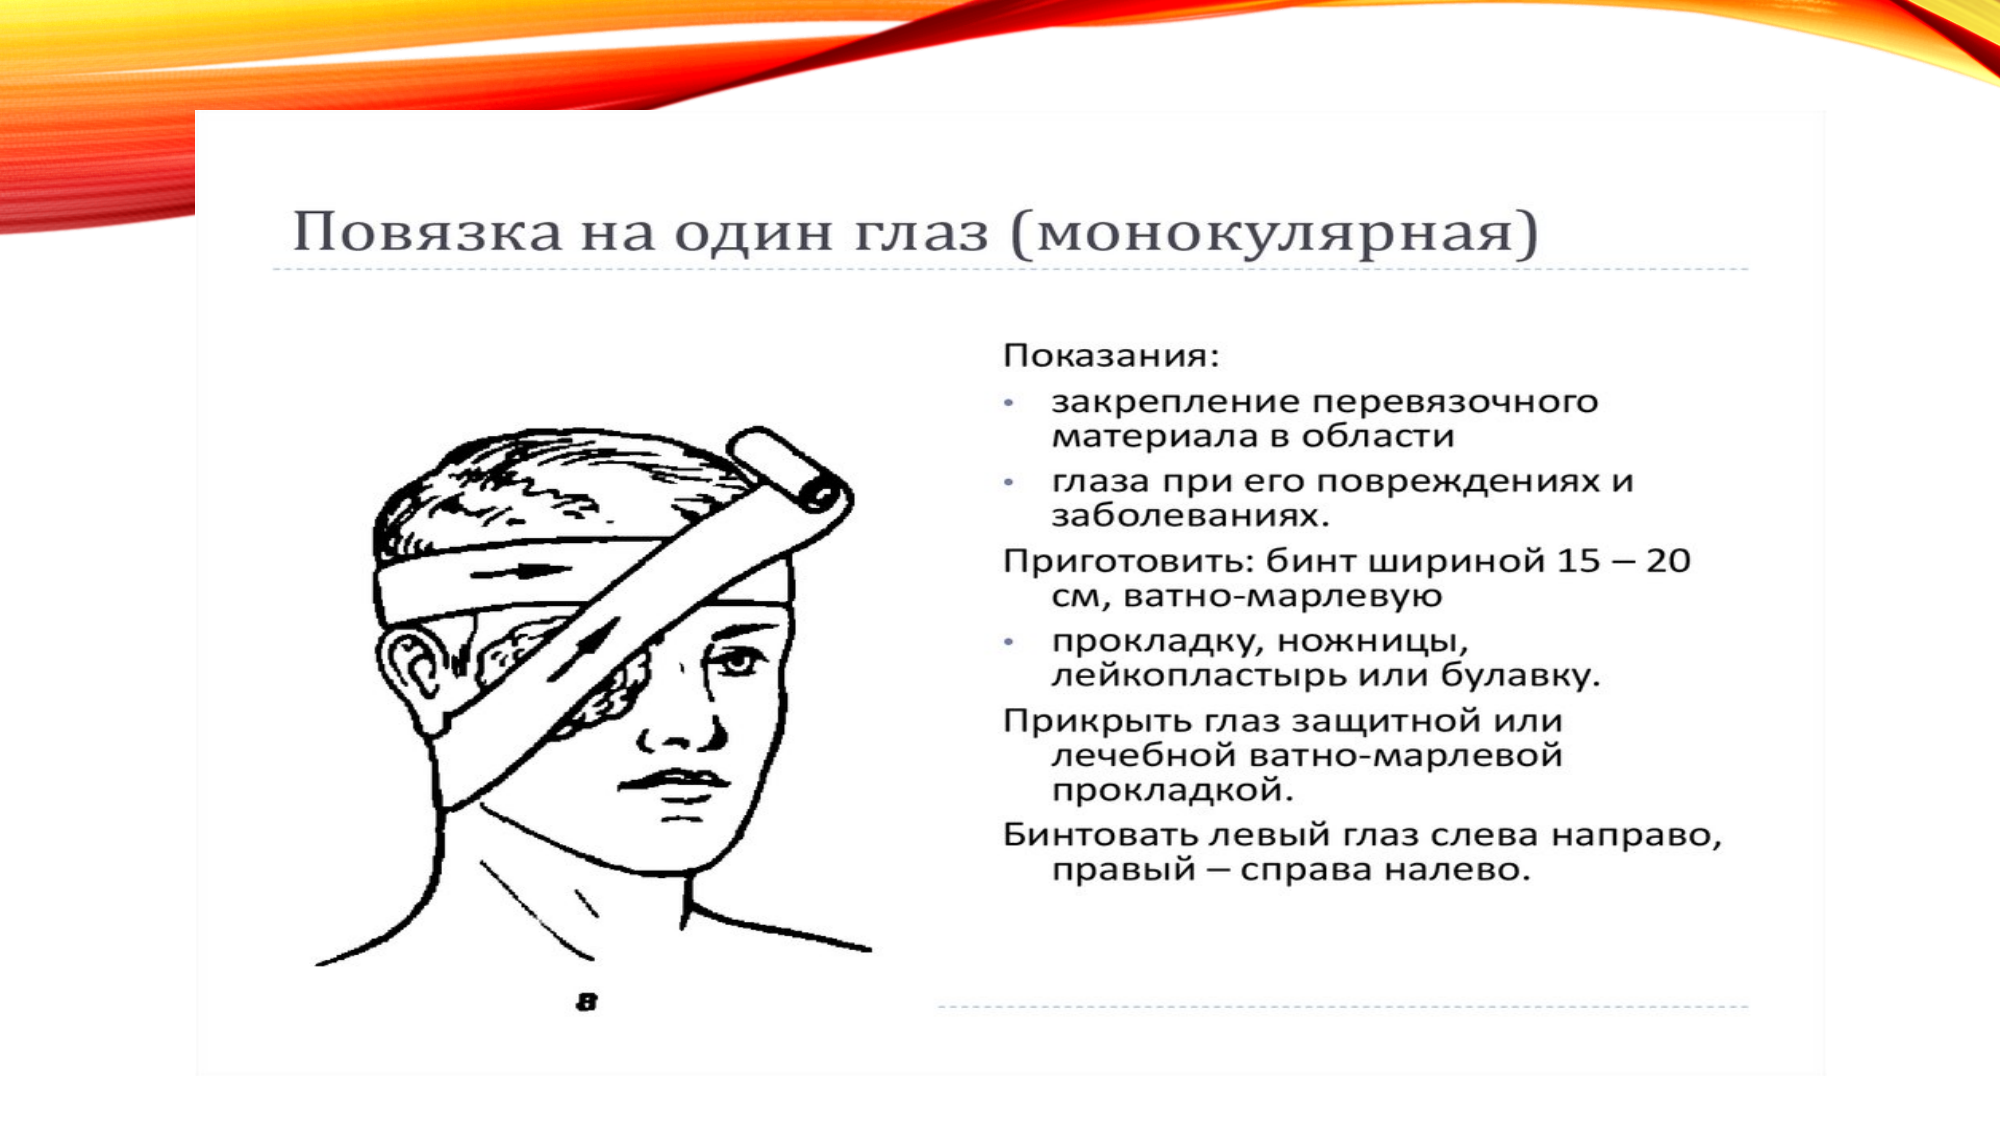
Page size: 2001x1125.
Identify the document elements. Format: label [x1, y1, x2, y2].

picture [0, 0, 2000, 237]
list [194, 110, 1827, 1076]
